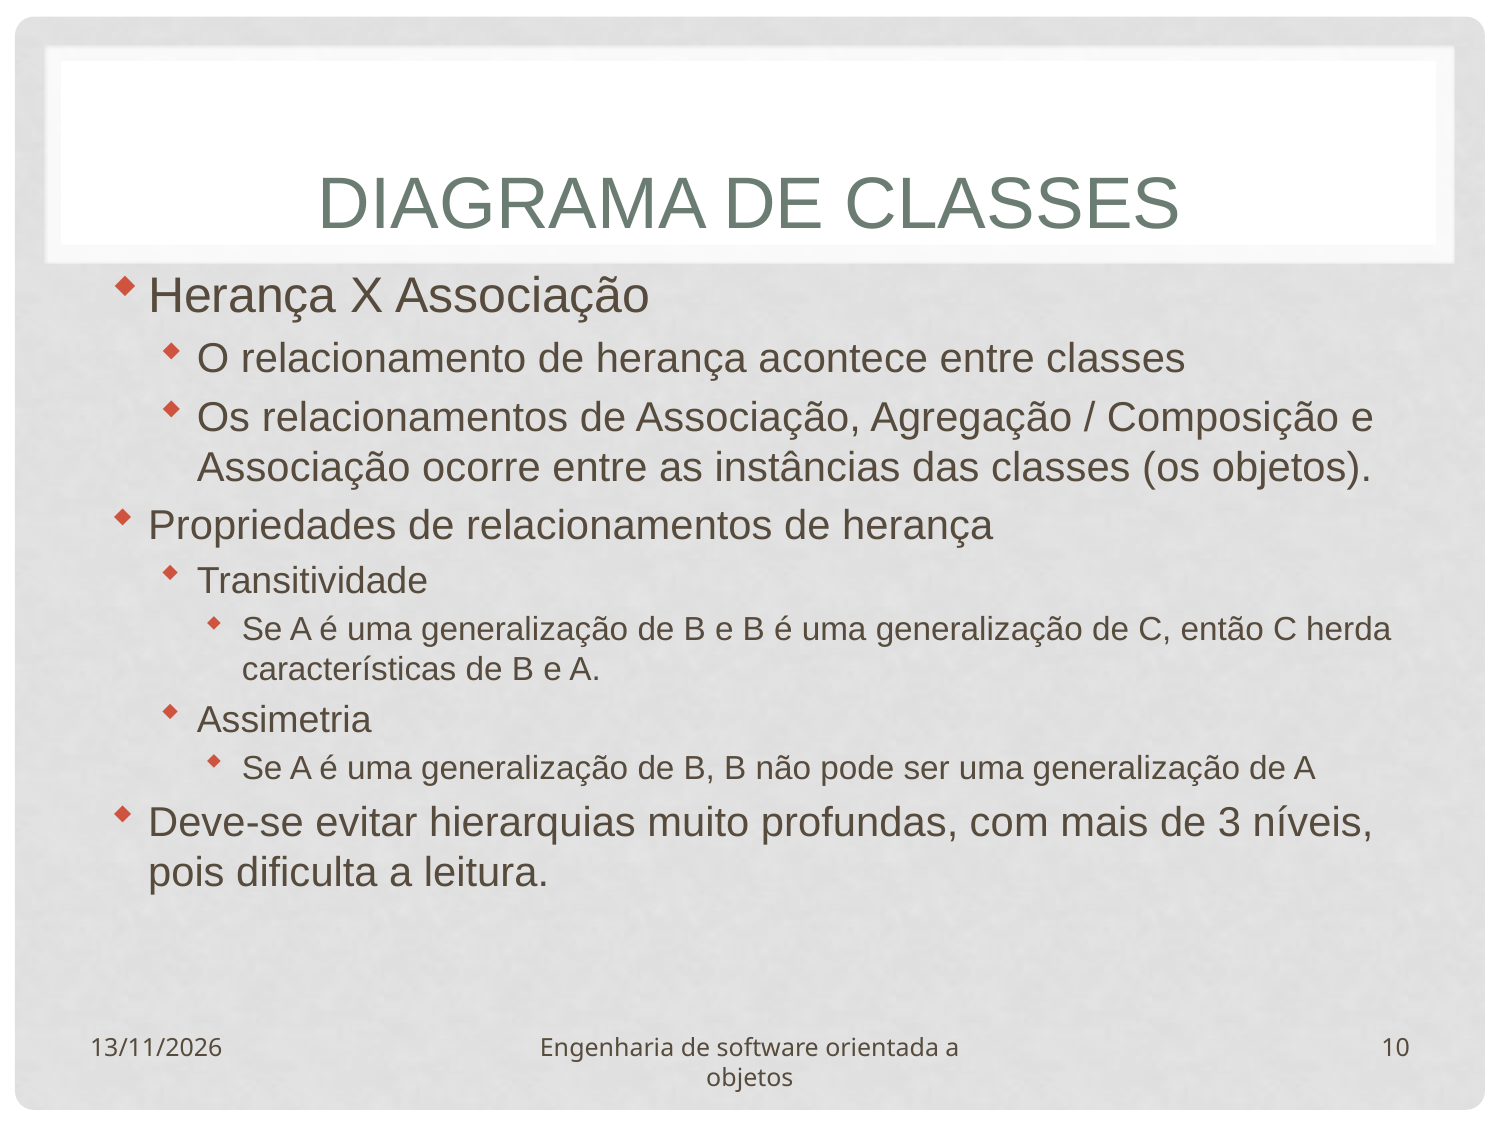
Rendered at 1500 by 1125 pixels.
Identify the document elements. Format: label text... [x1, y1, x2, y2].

title Diagrama de Classes [75, 105, 1425, 293]
slide_number 10 [1074, 1024, 1425, 1103]
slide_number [75, 1024, 425, 1103]
list Herança X Associação O relacionamento de herança acontece entre classes Os relacionamentos de Associação, Agregação / Composição e Associação ocorre entre as instâncias das classes (os objetos). Propriedades de relacionamentos de herança Transitividade Se A é uma generalização de B e B é uma generalização de C, então C herda características de B e A. Assimetria Se A é uma generalização de B, B não pode ser uma generalização de A Deve-se evitar hierarquias muito profundas, com mais de 3 níveis, pois dificulta a leitura. [76, 255, 1459, 1000]
footer Engenharia de software orientada a objetos [512, 1024, 988, 1103]
